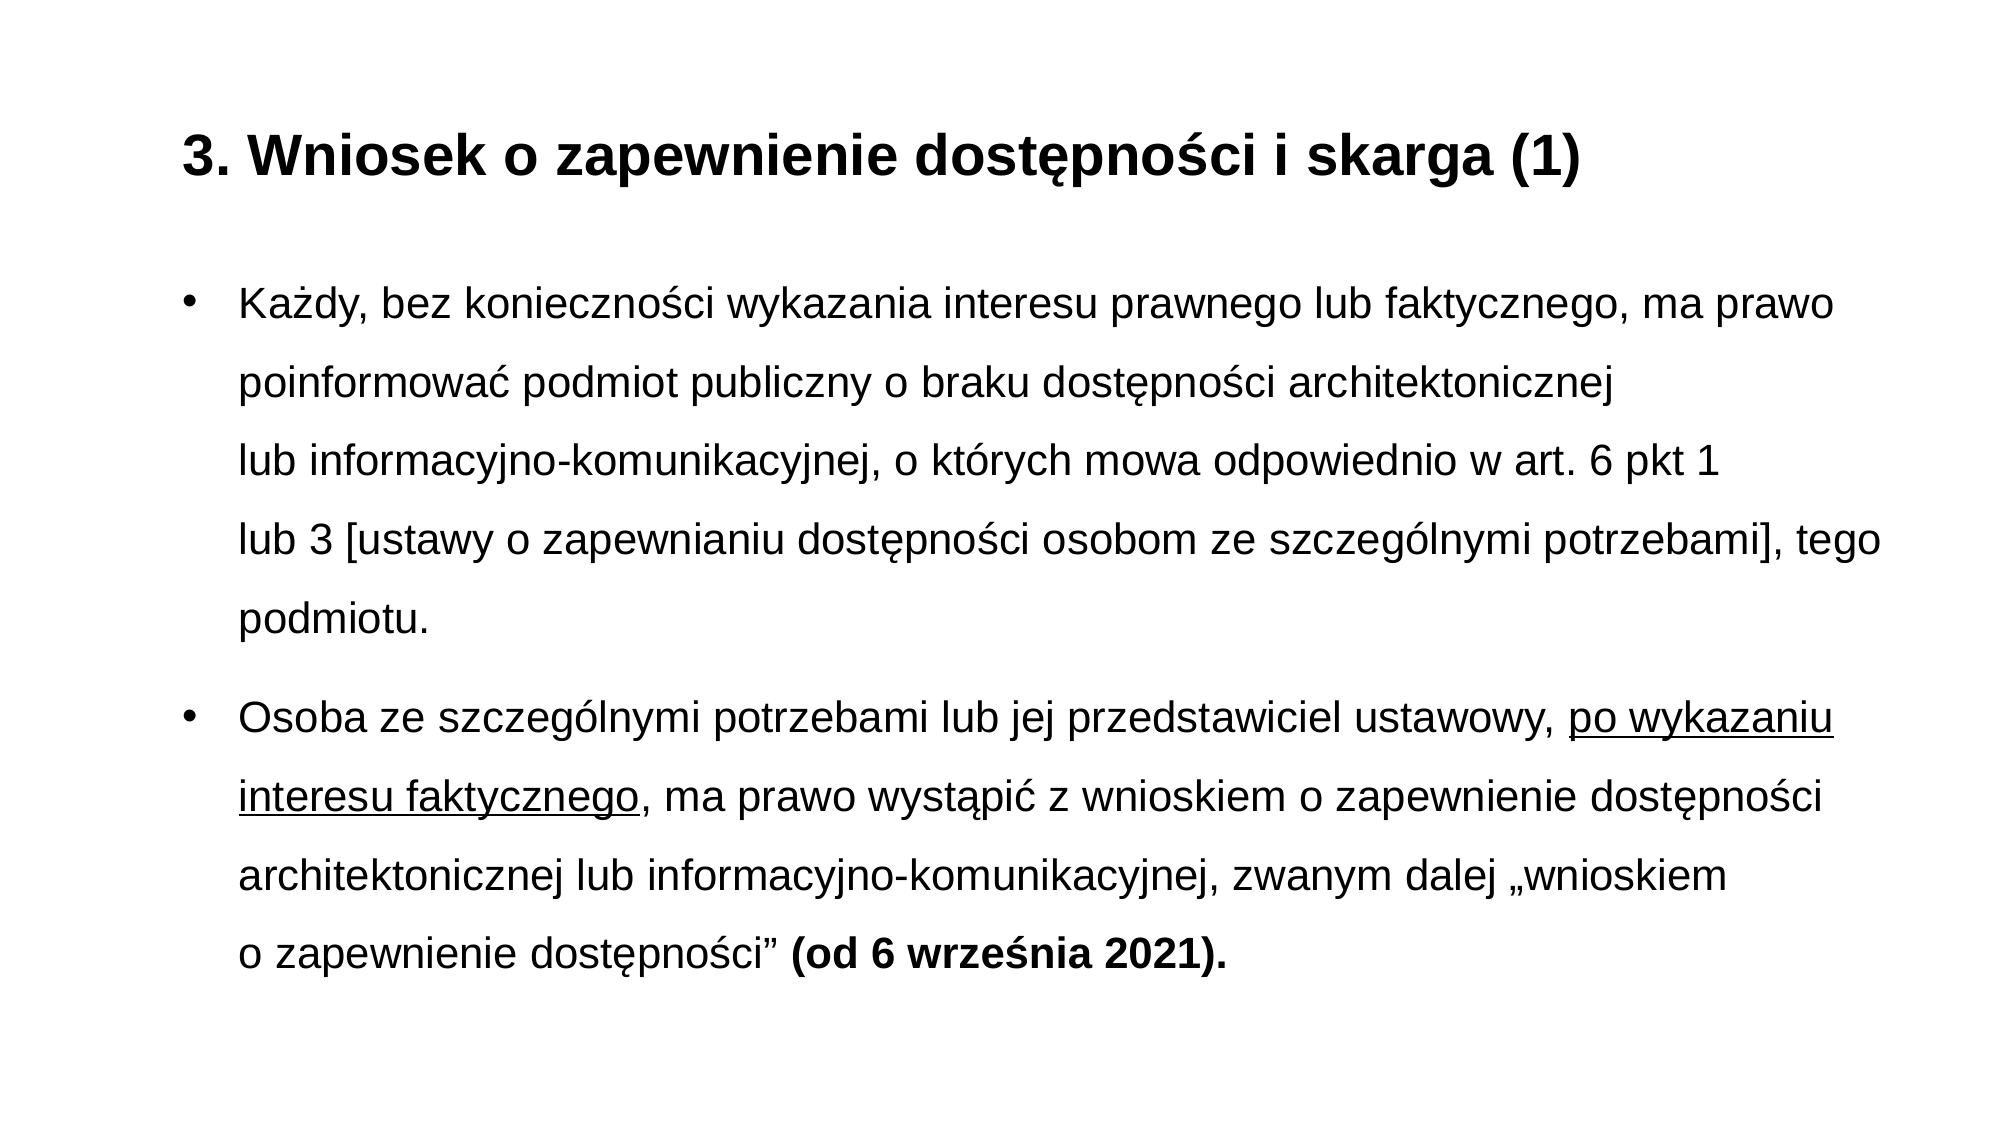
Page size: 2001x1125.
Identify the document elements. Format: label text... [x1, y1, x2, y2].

subtitle Każdy, bez konieczności wykazania interesu prawnego lub faktycznego, ma prawo poinformować podmiot publiczny o braku dostępności architektonicznej lub informacyjno-komunikacyjnej, o których mowa odpowiednio w art. 6 pkt 1 lub 3 [ustawy o zapewnianiu dostępności osobom ze szczególnymi potrzebami], tego podmiotu. Osoba ze szczególnymi potrzebami lub jej przedstawiciel ustawowy, po wykazaniu interesu faktycznego, ma prawo wystąpić z wnioskiem o zapewnienie dostępności architektonicznej lub informacyjno-komunikacyjnej, zwanym dalej „wnioskiem o zapewnienie dostępności” (od 6 września 2021). [167, 240, 1931, 1005]
title 3. Wniosek o zapewnienie dostępności i skarga (1) [167, 0, 1668, 197]
